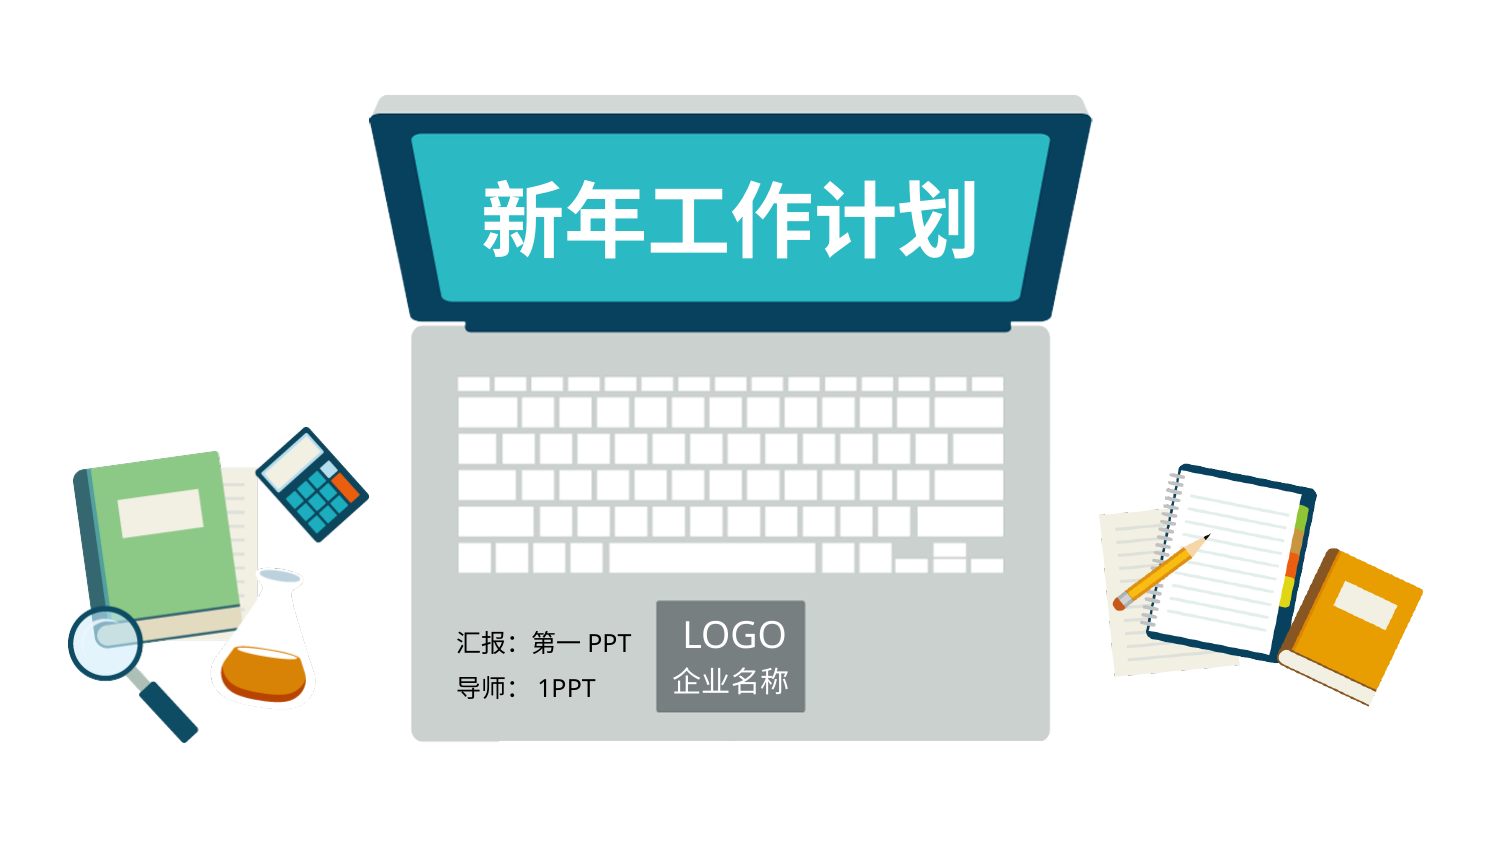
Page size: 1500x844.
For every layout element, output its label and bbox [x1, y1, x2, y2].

picture [1099, 463, 1423, 707]
picture [68, 94, 1093, 743]
text_box [657, 604, 806, 707]
